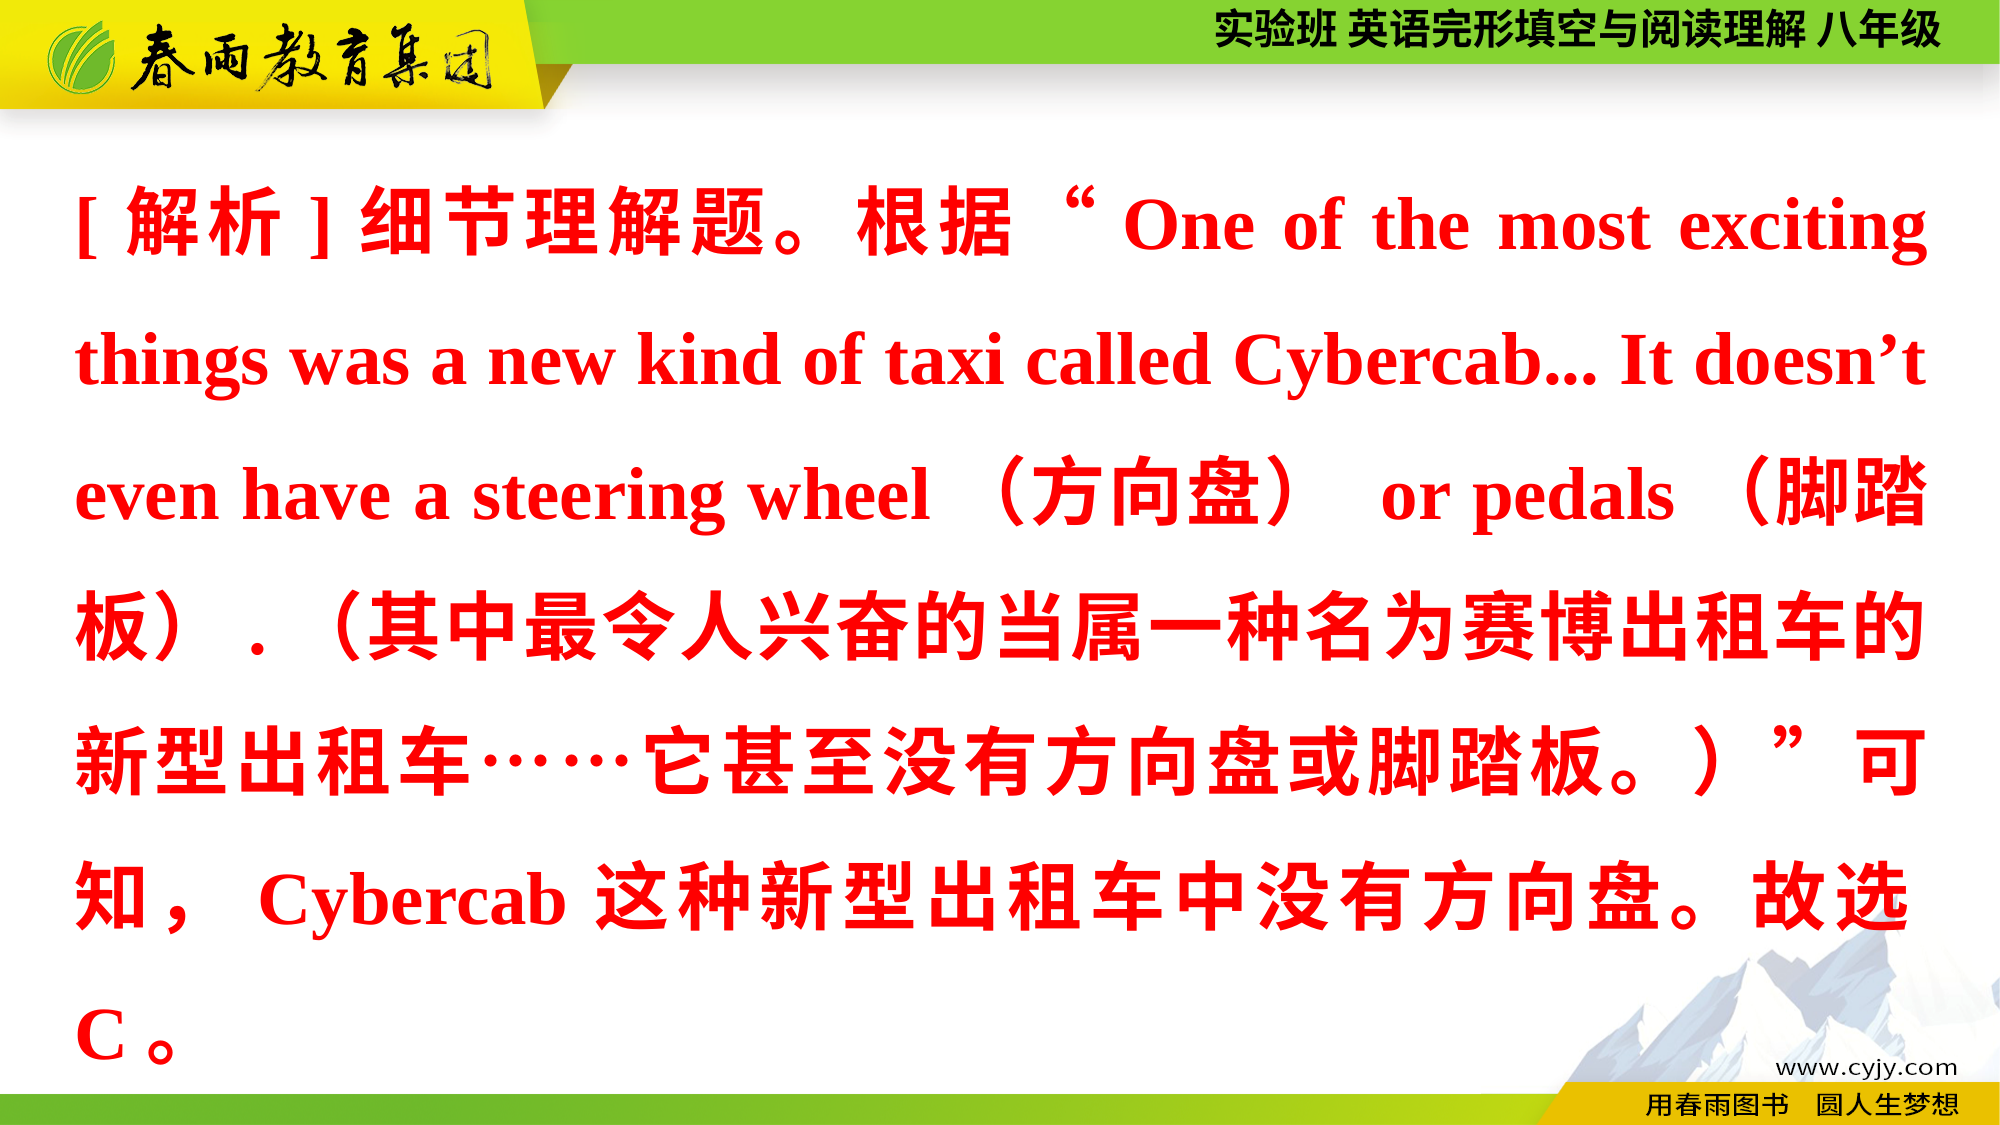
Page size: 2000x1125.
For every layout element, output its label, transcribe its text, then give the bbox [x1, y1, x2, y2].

list [解析]细节理解题。根据“One of the most exciting things was a new kind of taxi called Cybercab... It doesn’t even have a steering wheel（方向盘） or pedals（脚踏板）.（其中最令人兴奋的当属一种名为赛博出租车的新型出租车……它甚至没有方向盘或脚踏板。）”可知，Cybercab这种新型出租车中没有方向盘。故选C。 [59, 122, 1944, 956]
picture [0, 0, 2000, 1125]
